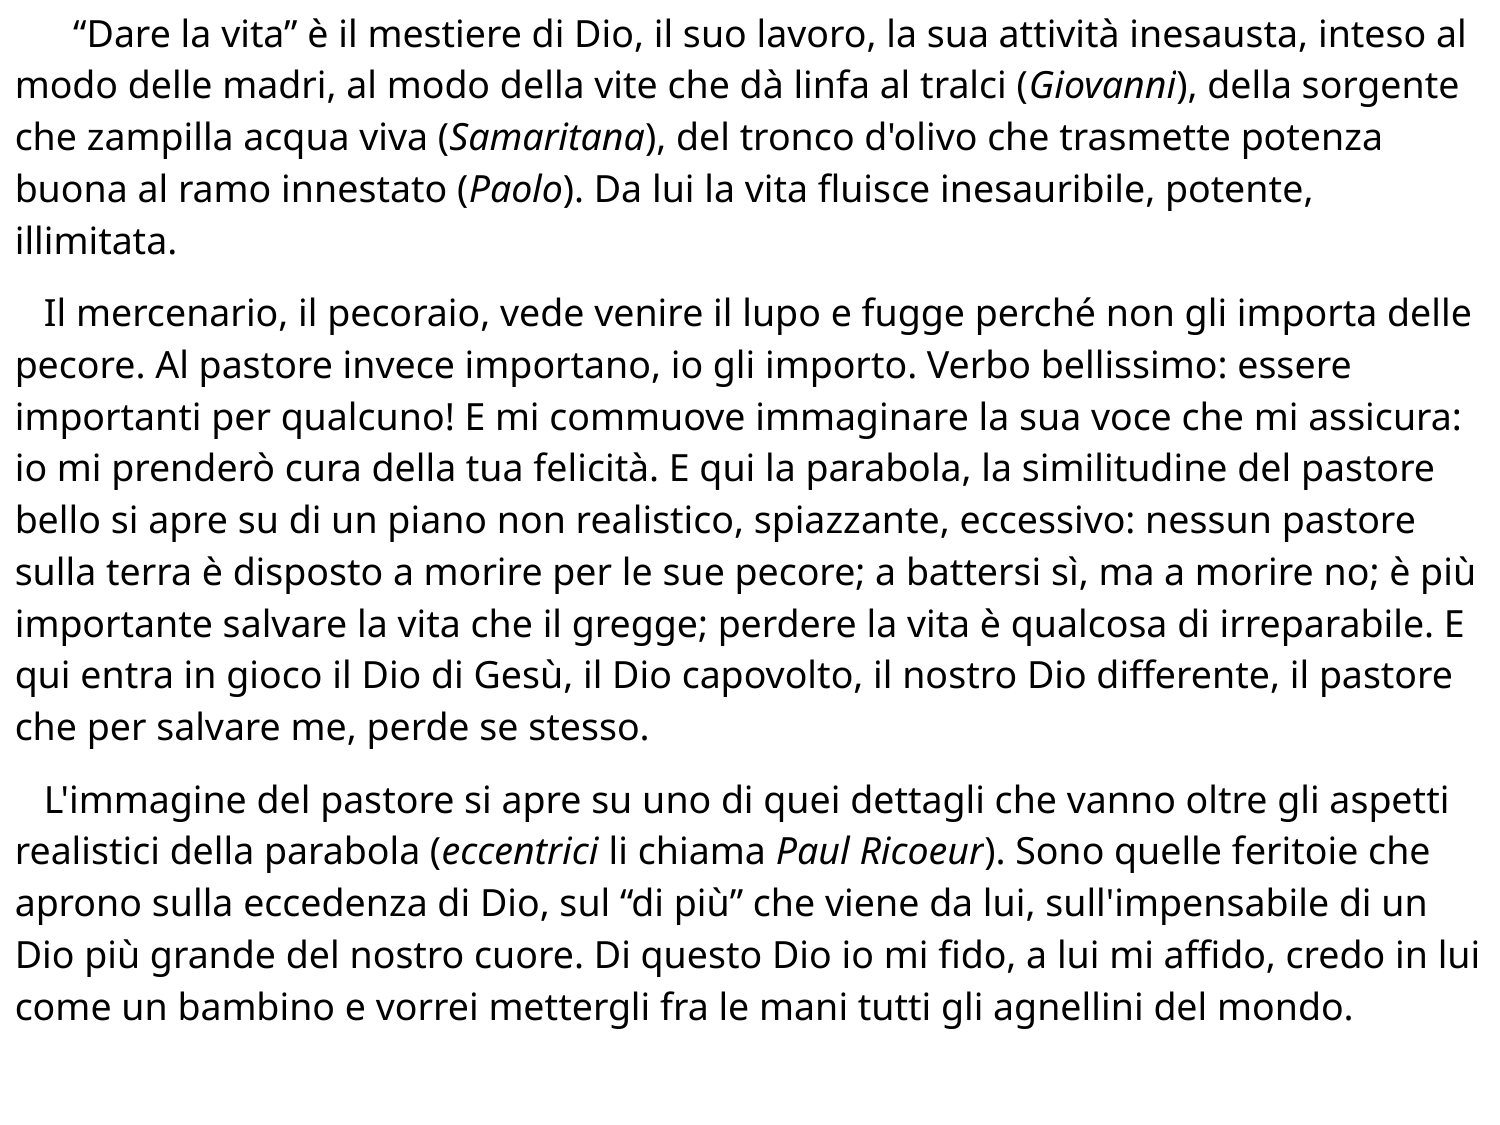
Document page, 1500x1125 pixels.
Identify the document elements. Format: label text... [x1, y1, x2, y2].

text_box “Dare la vita” è il mestiere di Dio, il suo lavoro, la sua attività inesausta, inteso al modo delle madri, al modo della vite che dà linfa al tralci (Giovanni), della sorgente che zampilla acqua viva (Samaritana), del tronco d'olivo che trasmette potenza buona al ramo innestato (Paolo). Da lui la vita fluisce inesauribile, potente, illimitata. Il mercenario, il pecoraio, vede venire il lupo e fugge perché non gli importa delle pecore. Al pastore invece importano, io gli importo. Verbo bellissimo: essere importanti per qualcuno! E mi commuove immaginare la sua voce che mi assicura: io mi prenderò cura della tua felicità. E qui la parabola, la similitudine del pastore bello si apre su di un piano non realistico, spiazzante, eccessivo: nessun pastore sulla terra è disposto a morire per le sue pecore; a battersi sì, ma a morire no; è più importante salvare la vita che il gregge; perdere la vita è qualcosa di irreparabile. E qui entra in gioco il Dio di Gesù, il Dio capovolto, il nostro Dio differente, il pastore che per salvare me, perde se stesso. L'immagine del pastore si apre su uno di quei dettagli che vanno oltre gli aspetti realistici della parabola (eccentrici li chiama Paul Ricoeur). Sono quelle feritoie che aprono sulla eccedenza di Dio, sul “di più” che viene da lui, sull'impensabile di un Dio più grande del nostro cuore. Di questo Dio io mi fido, a lui mi affido, credo in lui come un bambino e vorrei mettergli fra le mani tutti gli agnellini del mondo. [0, 0, 1500, 1035]
